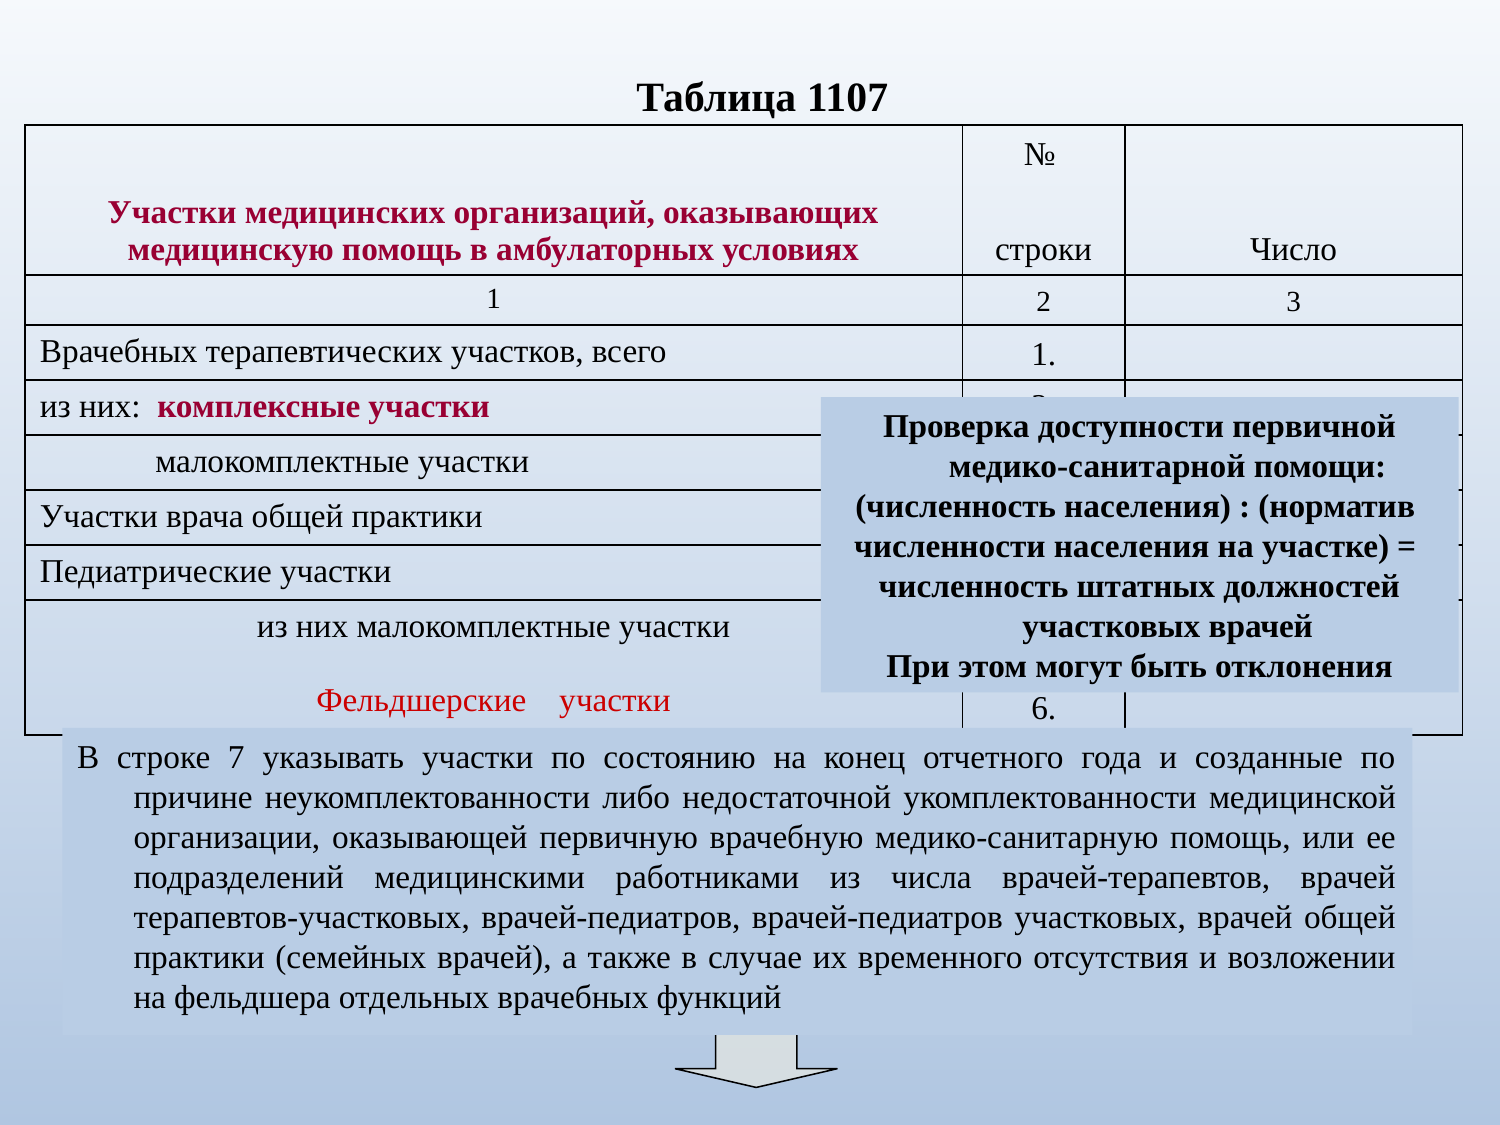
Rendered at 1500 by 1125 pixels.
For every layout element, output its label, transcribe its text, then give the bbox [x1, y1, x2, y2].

table_cell малокомплектные участки [26, 436, 820, 489]
table_cell строки [963, 180, 1124, 274]
table_cell Врачебных терапевтических участков, всего [26, 326, 962, 379]
table_cell 1 [26, 276, 962, 324]
table_cell 3 [1126, 276, 1462, 324]
text_box Таблица 1107 [75, 62, 1450, 124]
text_box В строке 7 указывать участки по состоянию на конец отчетного года и созданные по причине неукомплектованности либо недостаточной укомплектованности медицинской организации, оказывающей первичную врачебную медико-санитарную помощь, или ее подразделений медицинскими работниками из числа врачей-терапевтов, врачей терапевтов-участковых, врачей-педиатров, врачей-педиатров участковых, врачей общей практики (семейных врачей), а также в случае их временного отсутствия и возложении на фельдшера отдельных врачебных функций [62, 727, 1413, 1035]
text_box Проверка доступности первичной медико-санитарной помощи: (численность населения) : (норматив численности населения на участке) = численность штатных должностей участковых врачей При этом могут быть отклонения [820, 397, 1459, 693]
table_header Участки медицинских организаций, оказывающих медицинскую помощь в амбулаторных условиях [26, 126, 962, 274]
table_cell 2 [963, 276, 1124, 324]
table_cell 6. [963, 693, 1124, 727]
table_cell [1126, 601, 1462, 734]
text_box [674, 1035, 838, 1088]
table_cell Педиатрические участки [26, 546, 820, 599]
table_cell из них малокомплектные участки Фельдшерские участки [26, 601, 962, 734]
table_cell Участки врача общей практики [26, 491, 820, 544]
table_cell 2. [963, 381, 1124, 397]
table_cell [1126, 326, 1462, 379]
table_header Число [1126, 126, 1462, 274]
table_cell 1. [963, 326, 1124, 379]
table_cell [1126, 381, 1462, 434]
table_header № [963, 126, 1124, 180]
table_cell из них: комплексные участки [26, 381, 962, 434]
